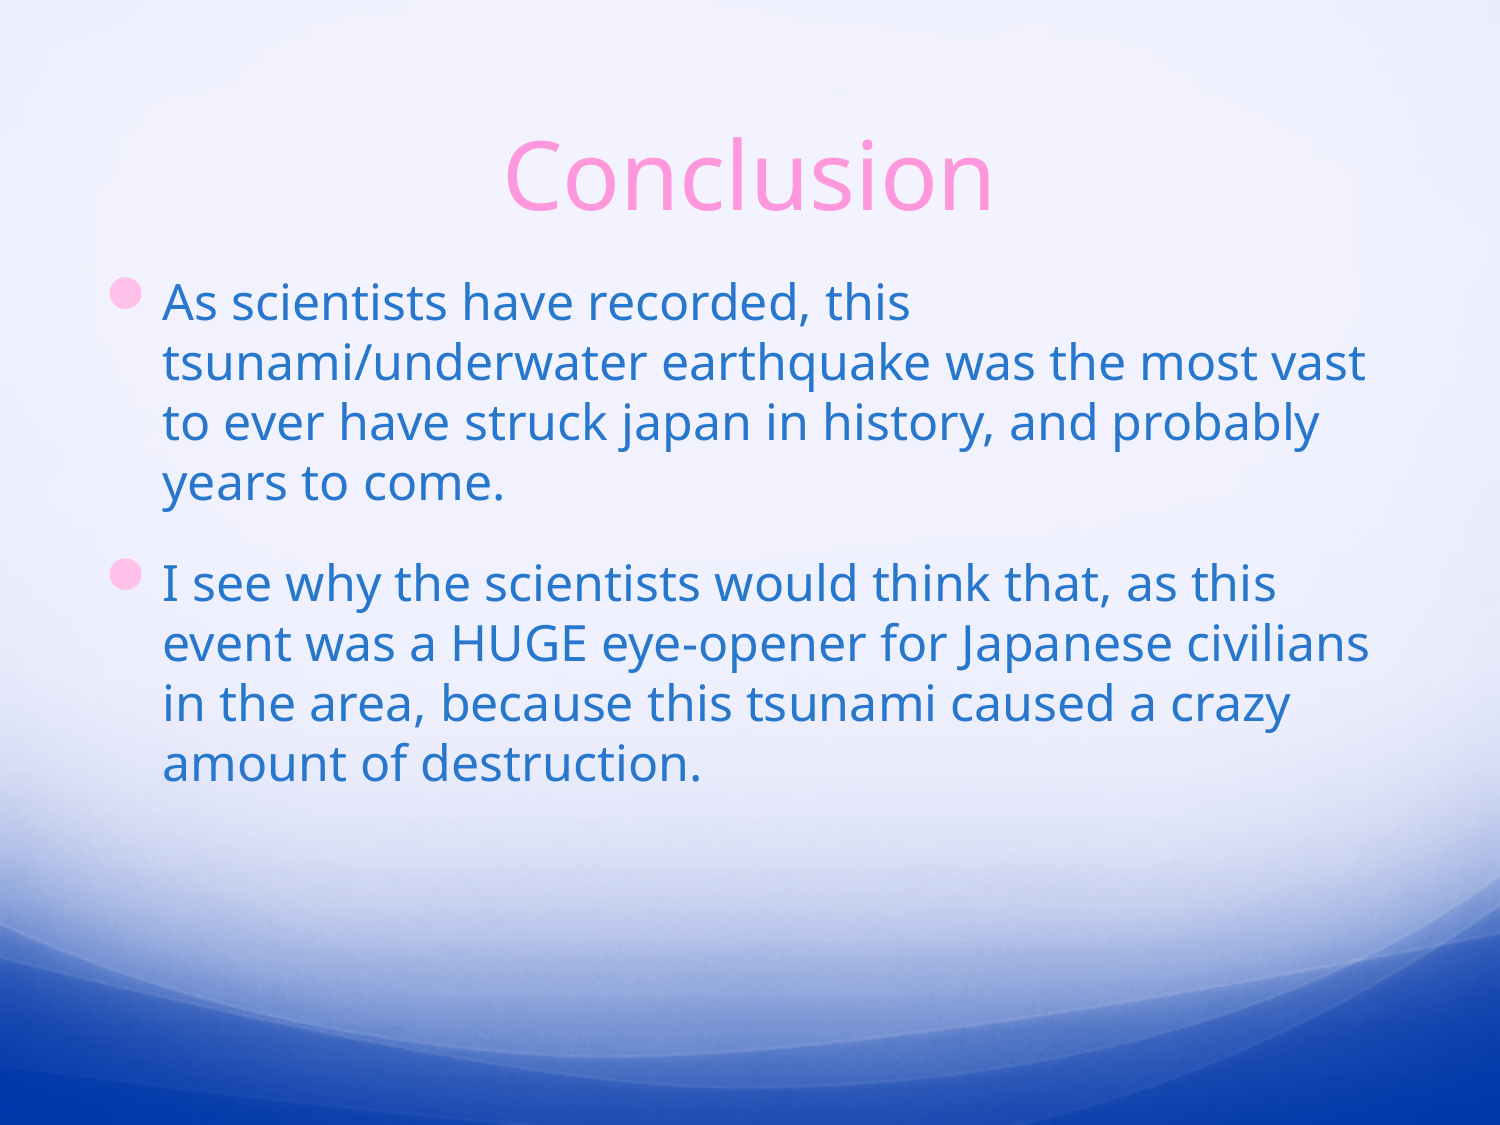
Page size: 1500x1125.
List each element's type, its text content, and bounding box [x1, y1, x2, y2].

list As scientists have recorded, this tsunami/underwater earthquake was the most vast to ever have struck japan in history, and probably years to come. I see why the scientists would think that, as this event was a HUGE eye-opener for Japanese civilians in the area, because this tsunami caused a crazy amount of destruction. [90, 262, 1410, 975]
title Conclusion [90, 17, 1410, 237]
